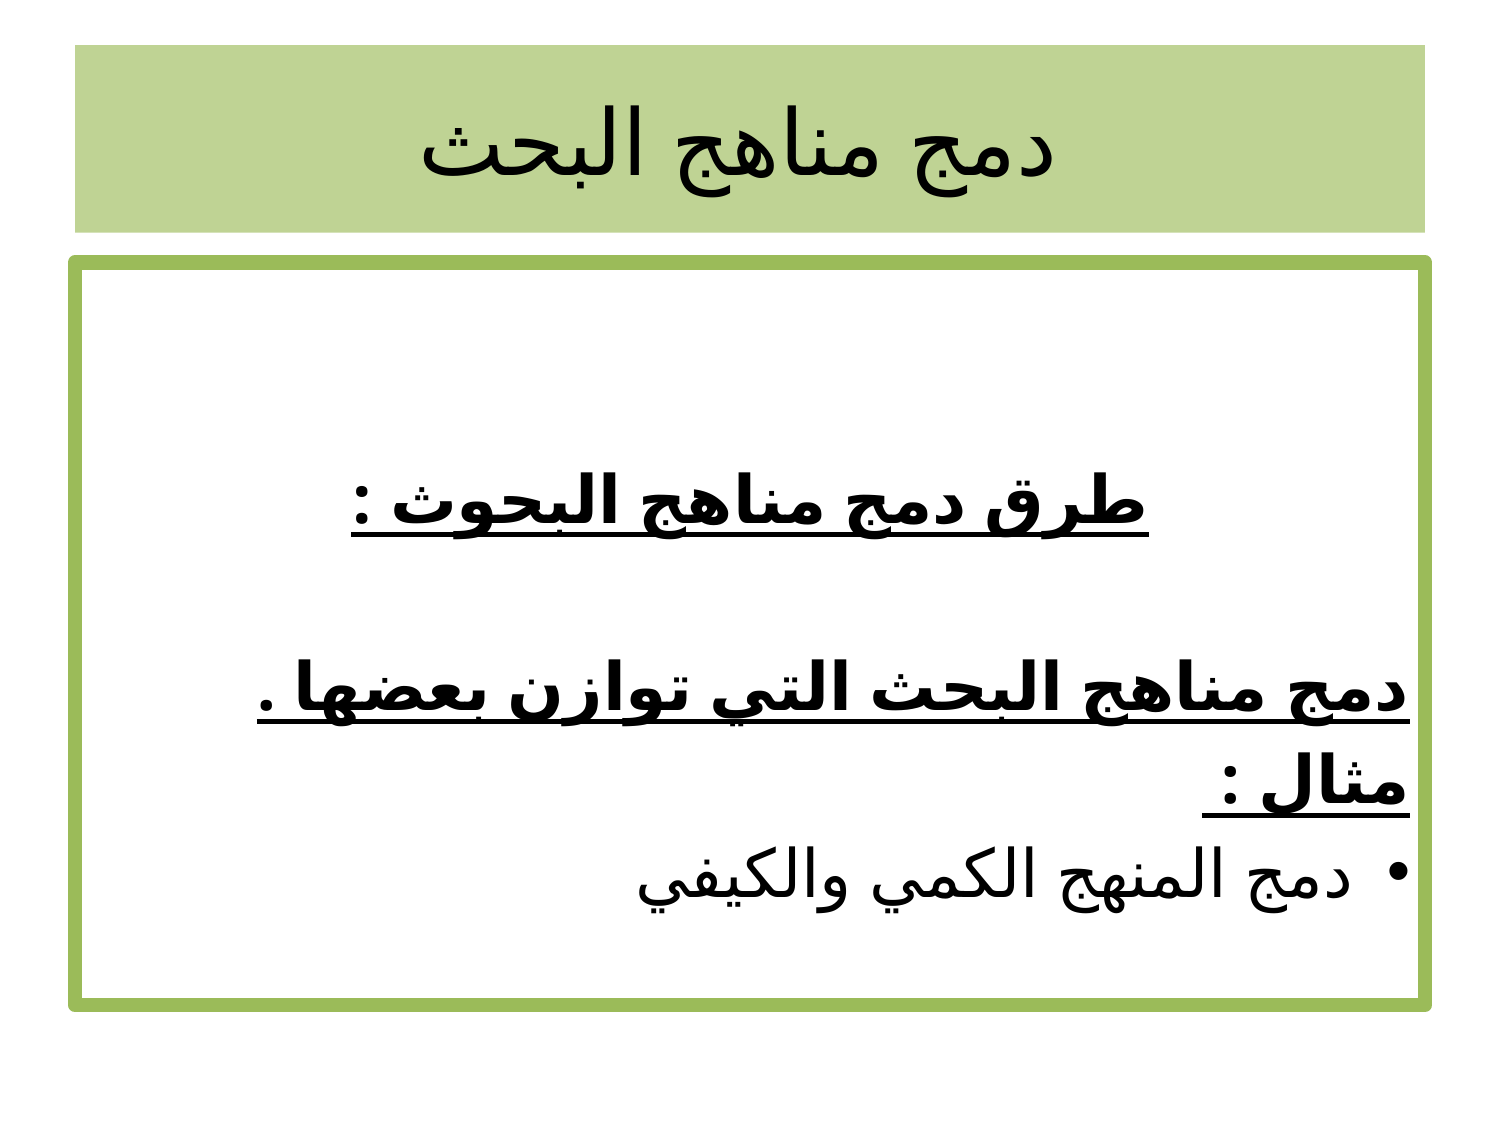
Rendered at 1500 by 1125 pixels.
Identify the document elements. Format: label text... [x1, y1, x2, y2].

title دمج مناهج البحث [75, 45, 1425, 233]
list طرق دمج مناهج البحوث : دمج مناهج البحث التي توازن بعضها . مثال : دمج المنهج الكمي والكيفي [75, 262, 1425, 1005]
